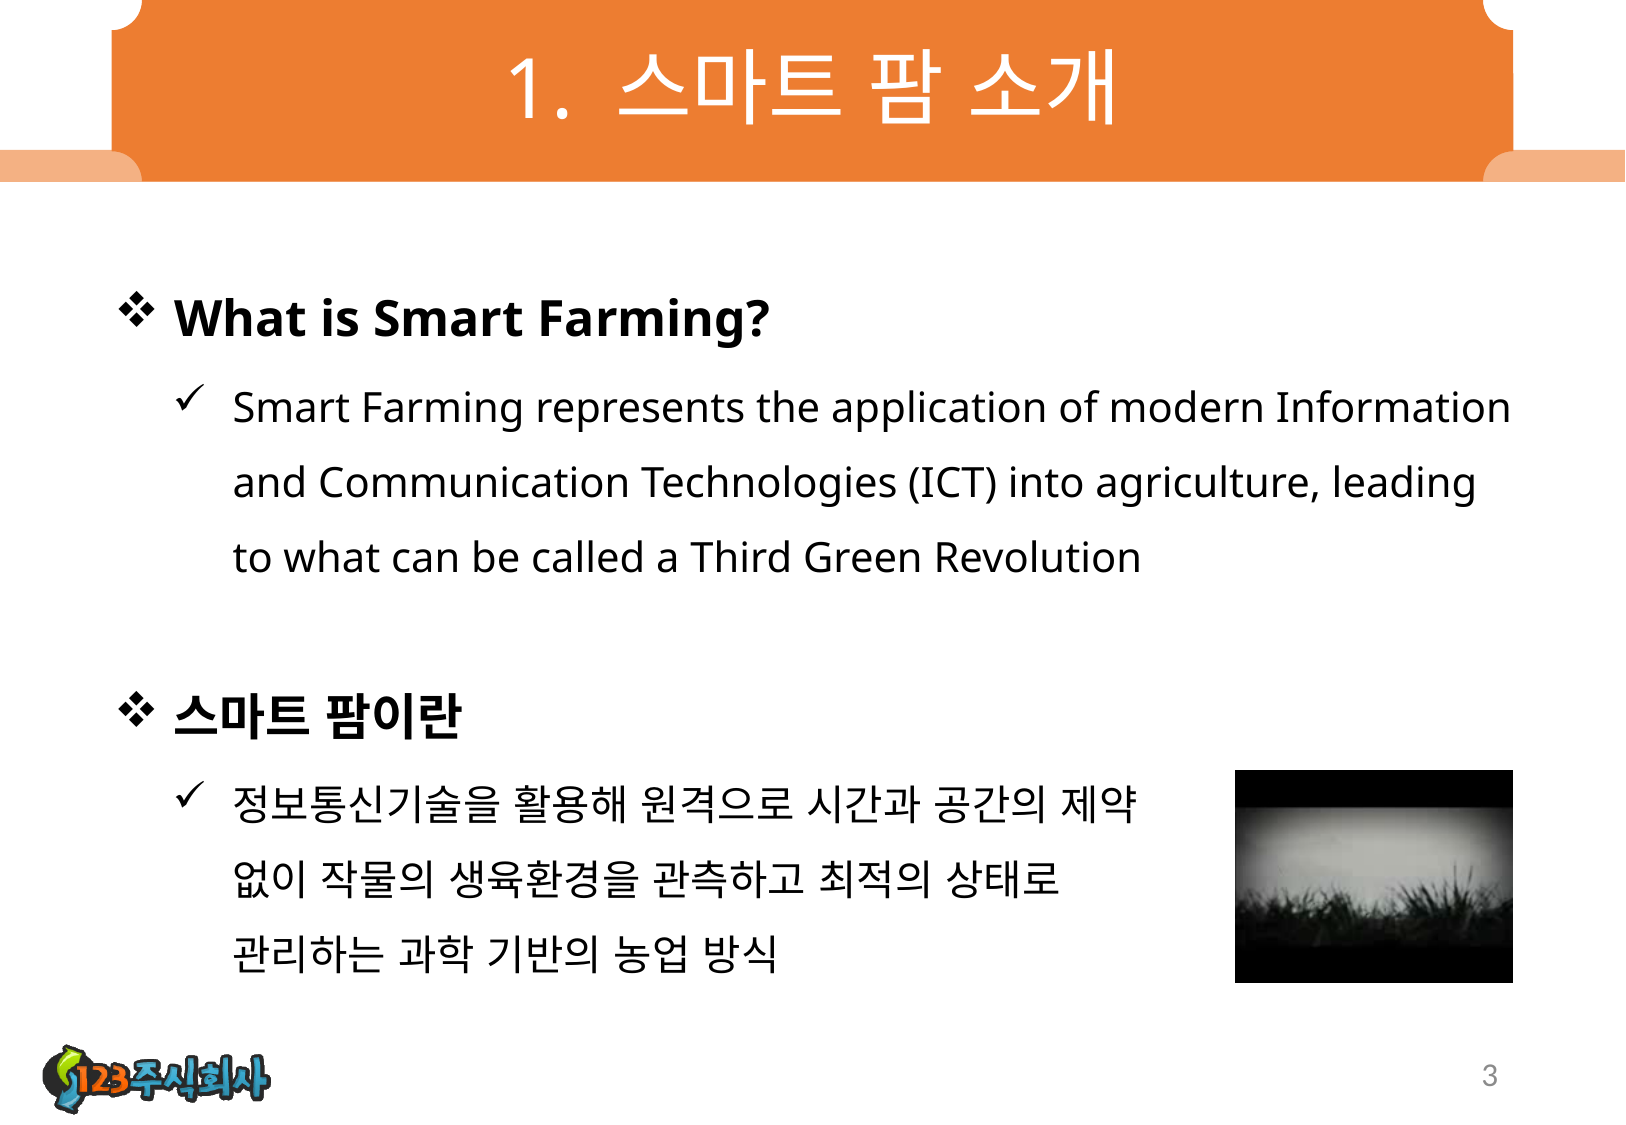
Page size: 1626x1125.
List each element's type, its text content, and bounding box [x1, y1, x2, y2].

list What is Smart Farming? Smart Farming represents the application of modern Information and Communication Technologies (ICT) into agriculture, leading to what can be called a Third Green Revolution [99, 248, 1538, 630]
slide_number 3 [1147, 1042, 1514, 1103]
picture [31, 1032, 281, 1125]
text_box 스마트 팜이란 정보통신기술을 활용해 원격으로 시간과 공간의 제약 없이 작물의 생육환경을 관측하고 최적의 상태로 관리하는 과학 기반의 농업 방식 [99, 648, 1207, 1000]
title 1. 스마트 팜 소개 [0, 3, 1625, 182]
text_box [1234, 769, 1514, 984]
